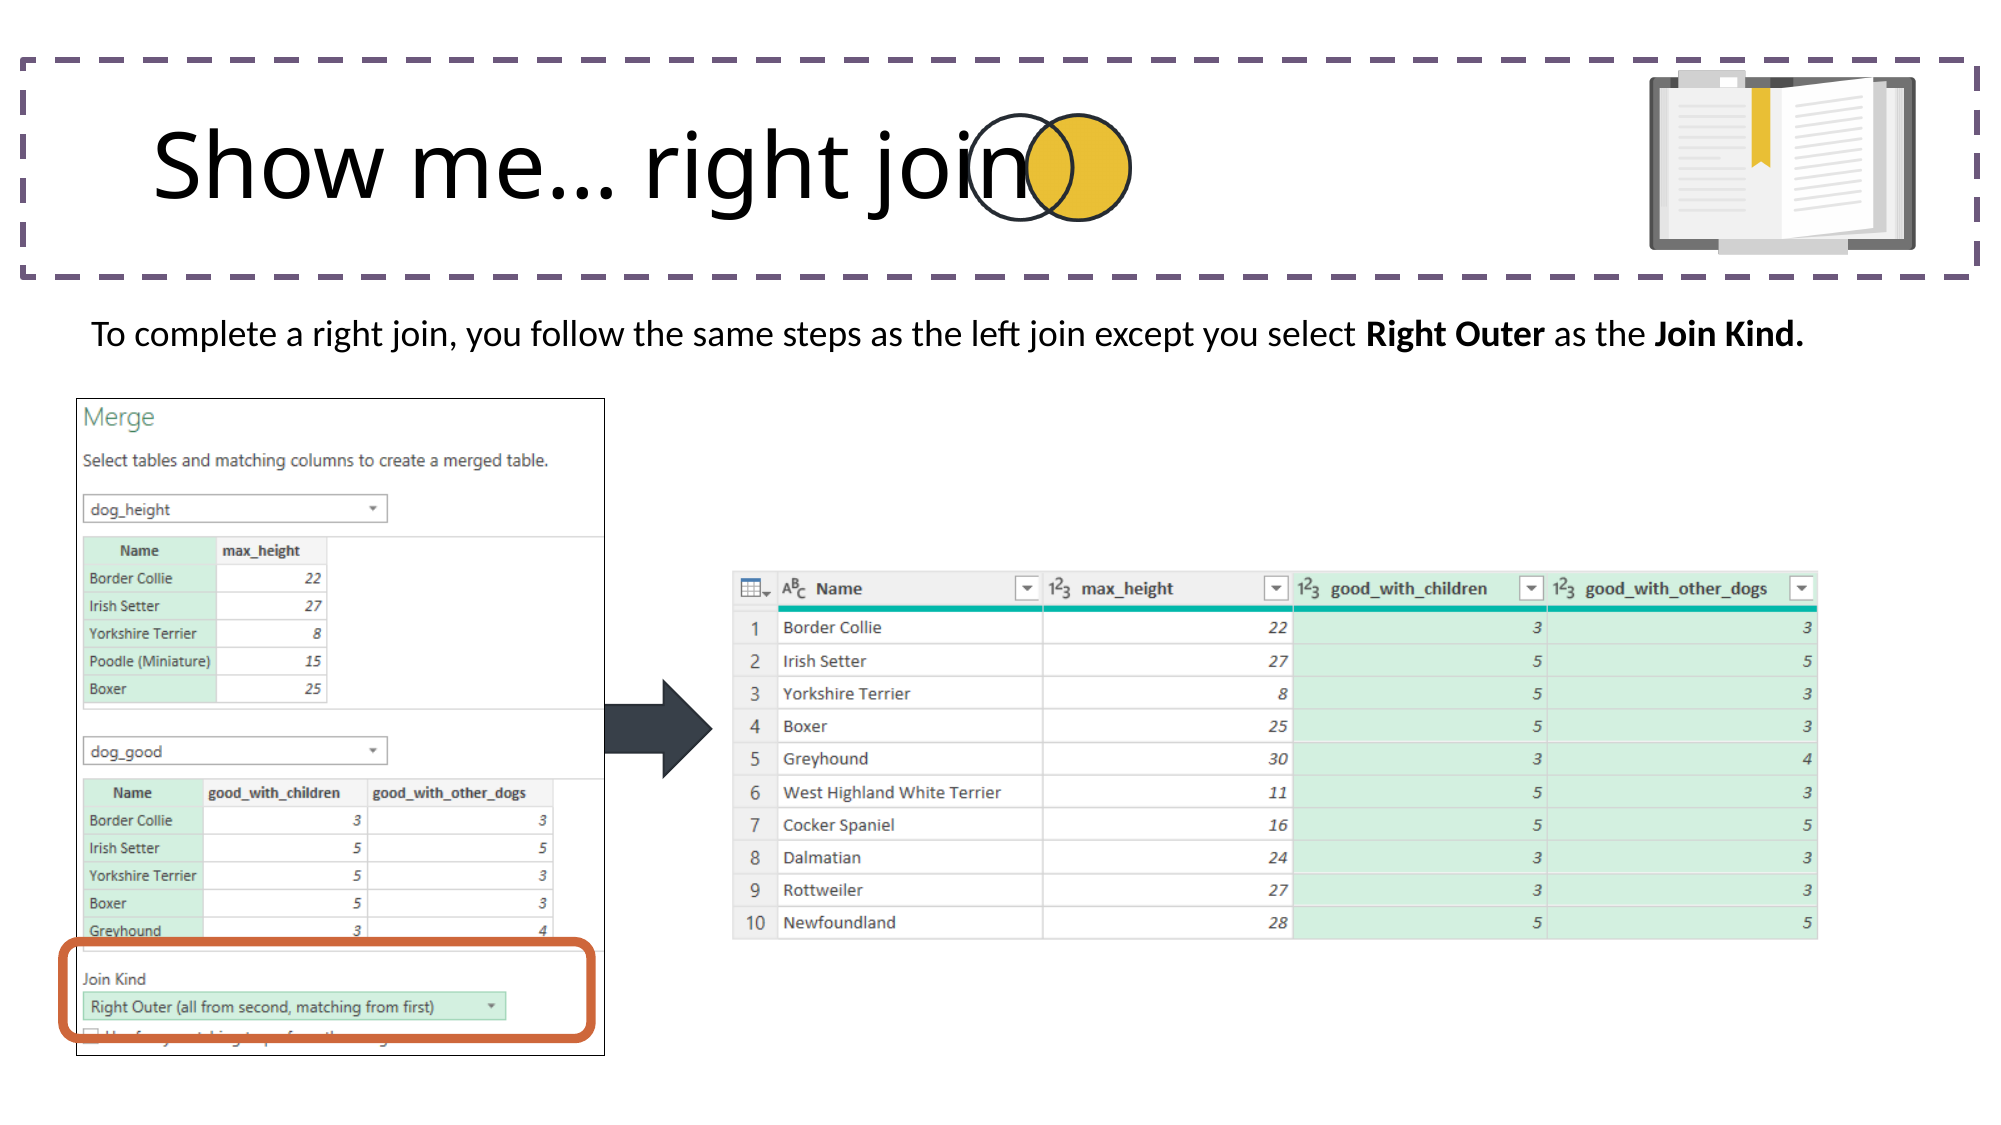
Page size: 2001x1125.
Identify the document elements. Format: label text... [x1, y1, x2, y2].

picture [1649, 0, 1955, 334]
title Show me… right join [137, 59, 1863, 278]
text_box [61, 940, 76, 1040]
text_box To complete a right join, you follow the same steps as the left join except you select Right Outer as the Join Kind. [76, 301, 1832, 362]
picture [731, 567, 1832, 951]
picture [966, 113, 1132, 222]
picture [76, 398, 605, 1056]
text_box [605, 678, 713, 780]
